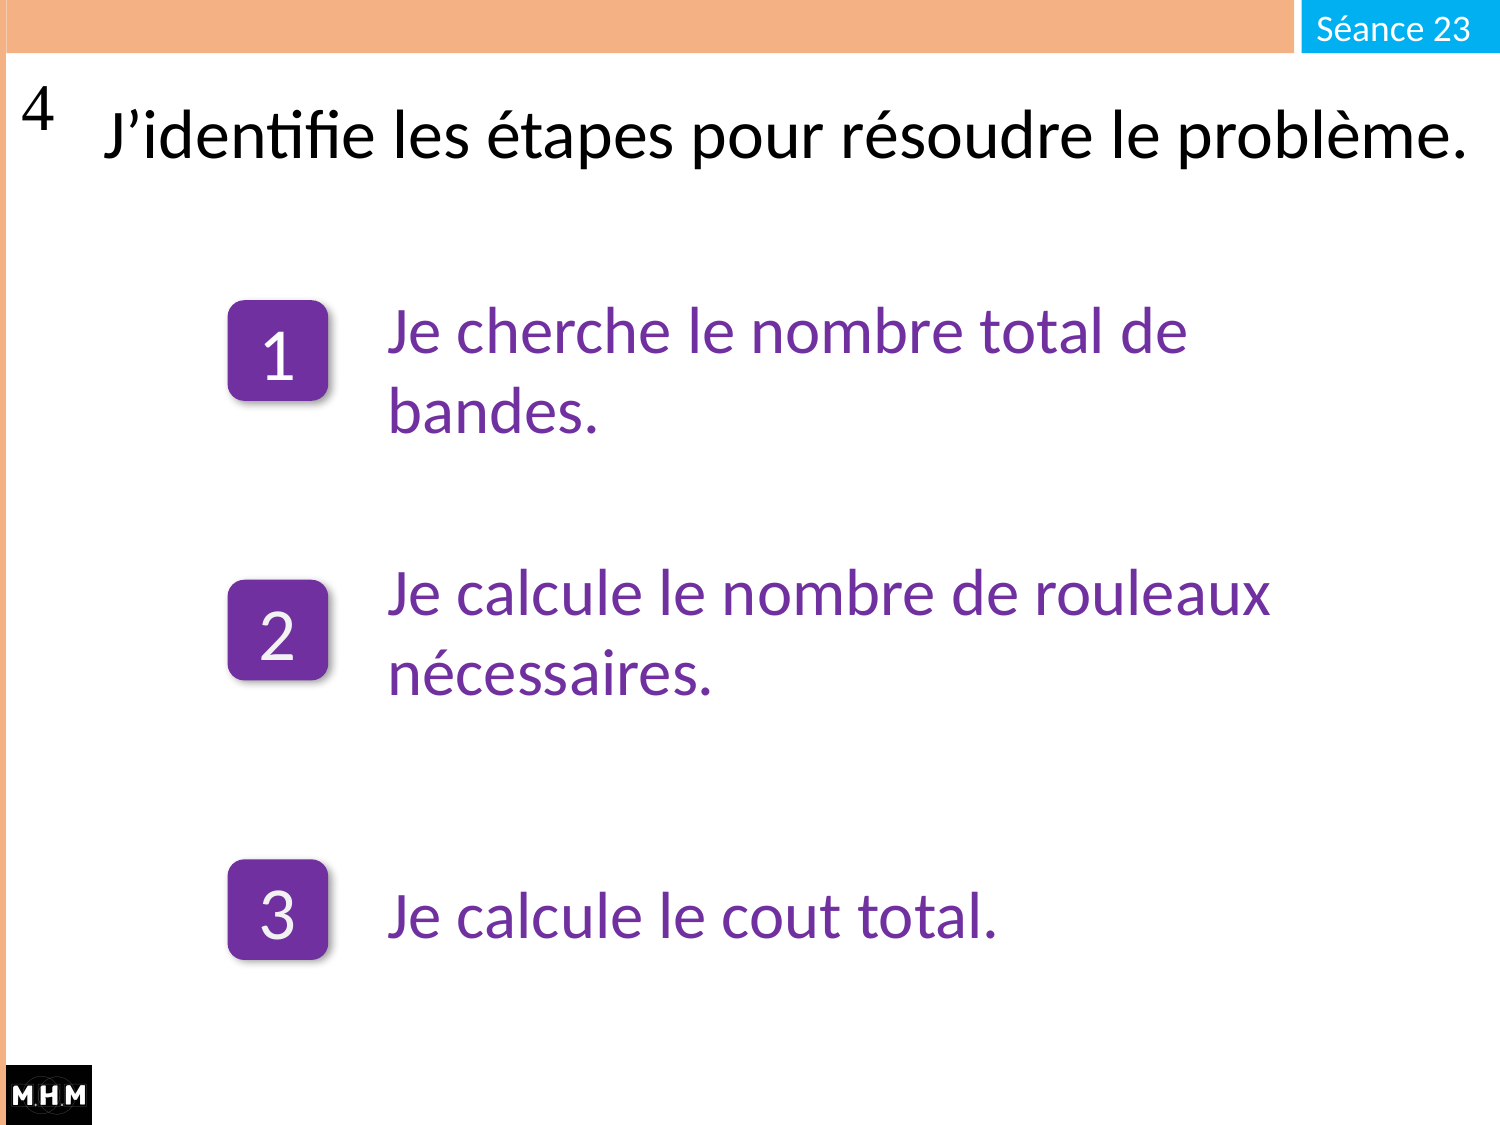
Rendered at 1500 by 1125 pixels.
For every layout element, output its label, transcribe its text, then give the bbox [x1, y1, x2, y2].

text_box Je calcule le nombre de rouleaux nécessaires. [372, 541, 1372, 717]
title J’identifie les étapes pour résoudre le problème. [88, 35, 1500, 183]
text_box Je cherche le nombre total de bandes. [372, 279, 1372, 455]
text_box 1 [226, 299, 330, 402]
text_box 3 [226, 858, 330, 962]
text_box 2 [226, 578, 330, 682]
picture [6, 1065, 92, 1125]
text_box Je calcule le cout total. [372, 863, 1224, 959]
